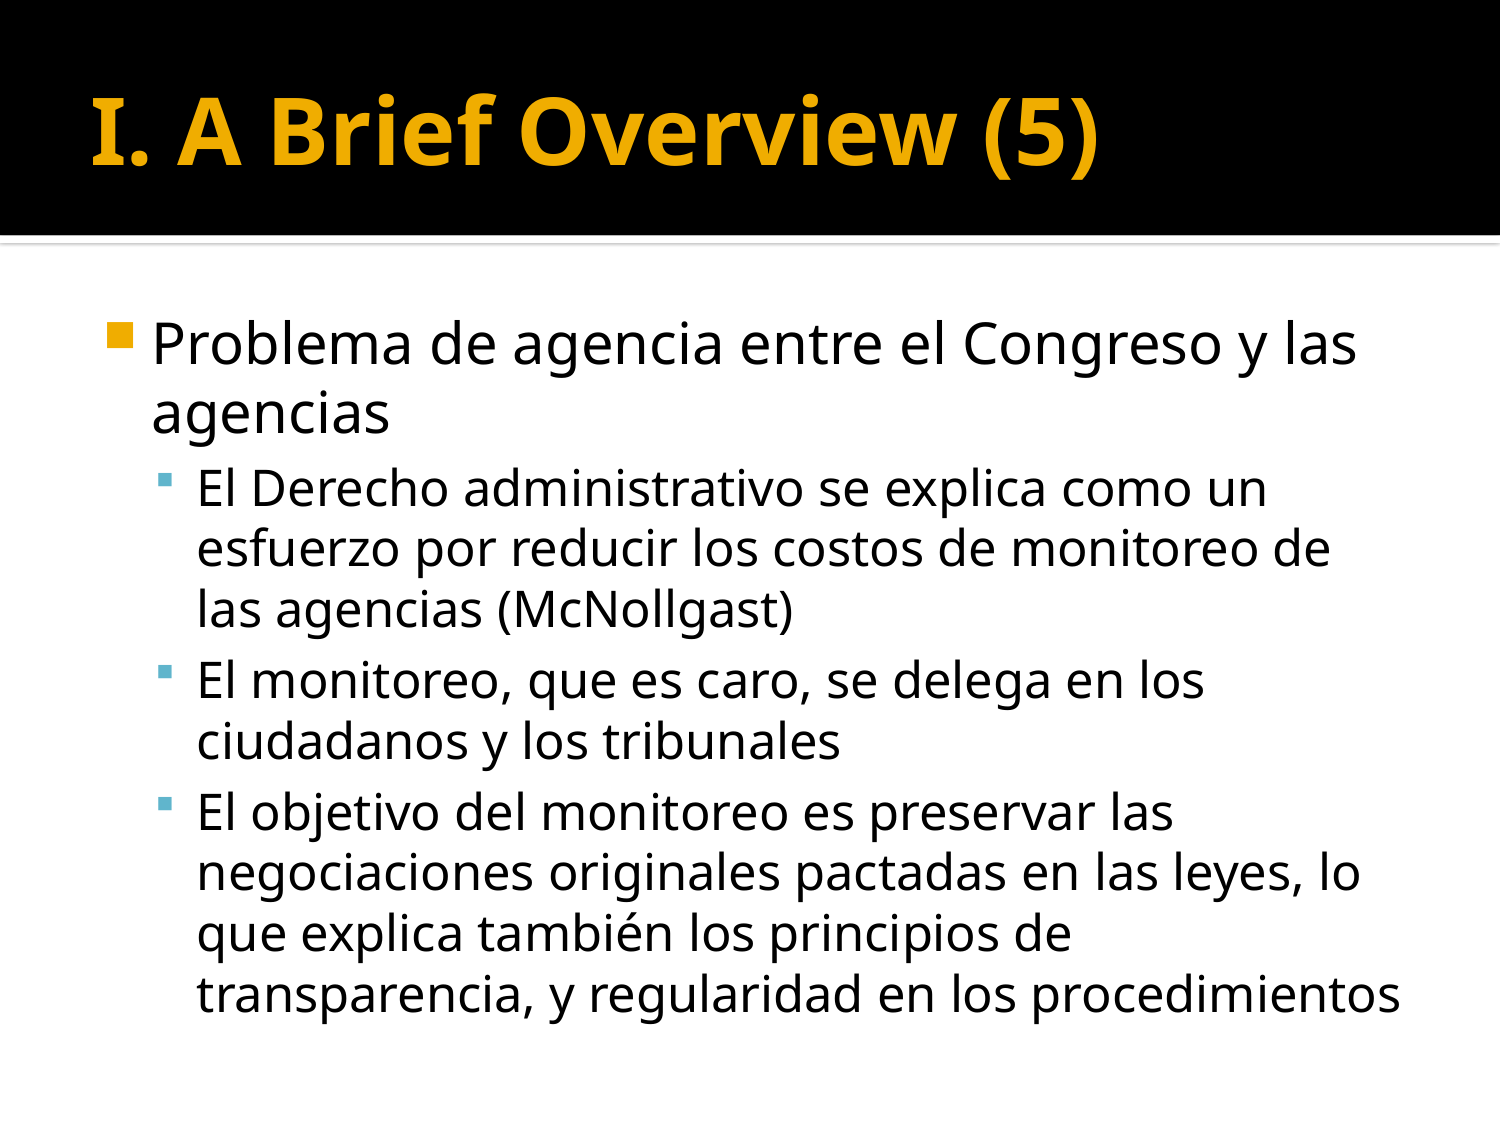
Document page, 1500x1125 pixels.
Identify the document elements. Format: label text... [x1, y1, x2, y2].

title I. A Brief Overview (5) [75, 25, 1425, 231]
list Problema de agencia entre el Congreso y las agencias El Derecho administrativo se explica como un esfuerzo por reducir los costos de monitoreo de las agencias (McNollgast) El monitoreo, que es caro, se delega en los ciudadanos y los tribunales El objetivo del monitoreo es preservar las negociaciones originales pactadas en las leyes, lo que explica también los principios de transparencia, y regularidad en los procedimientos [75, 291, 1425, 1050]
